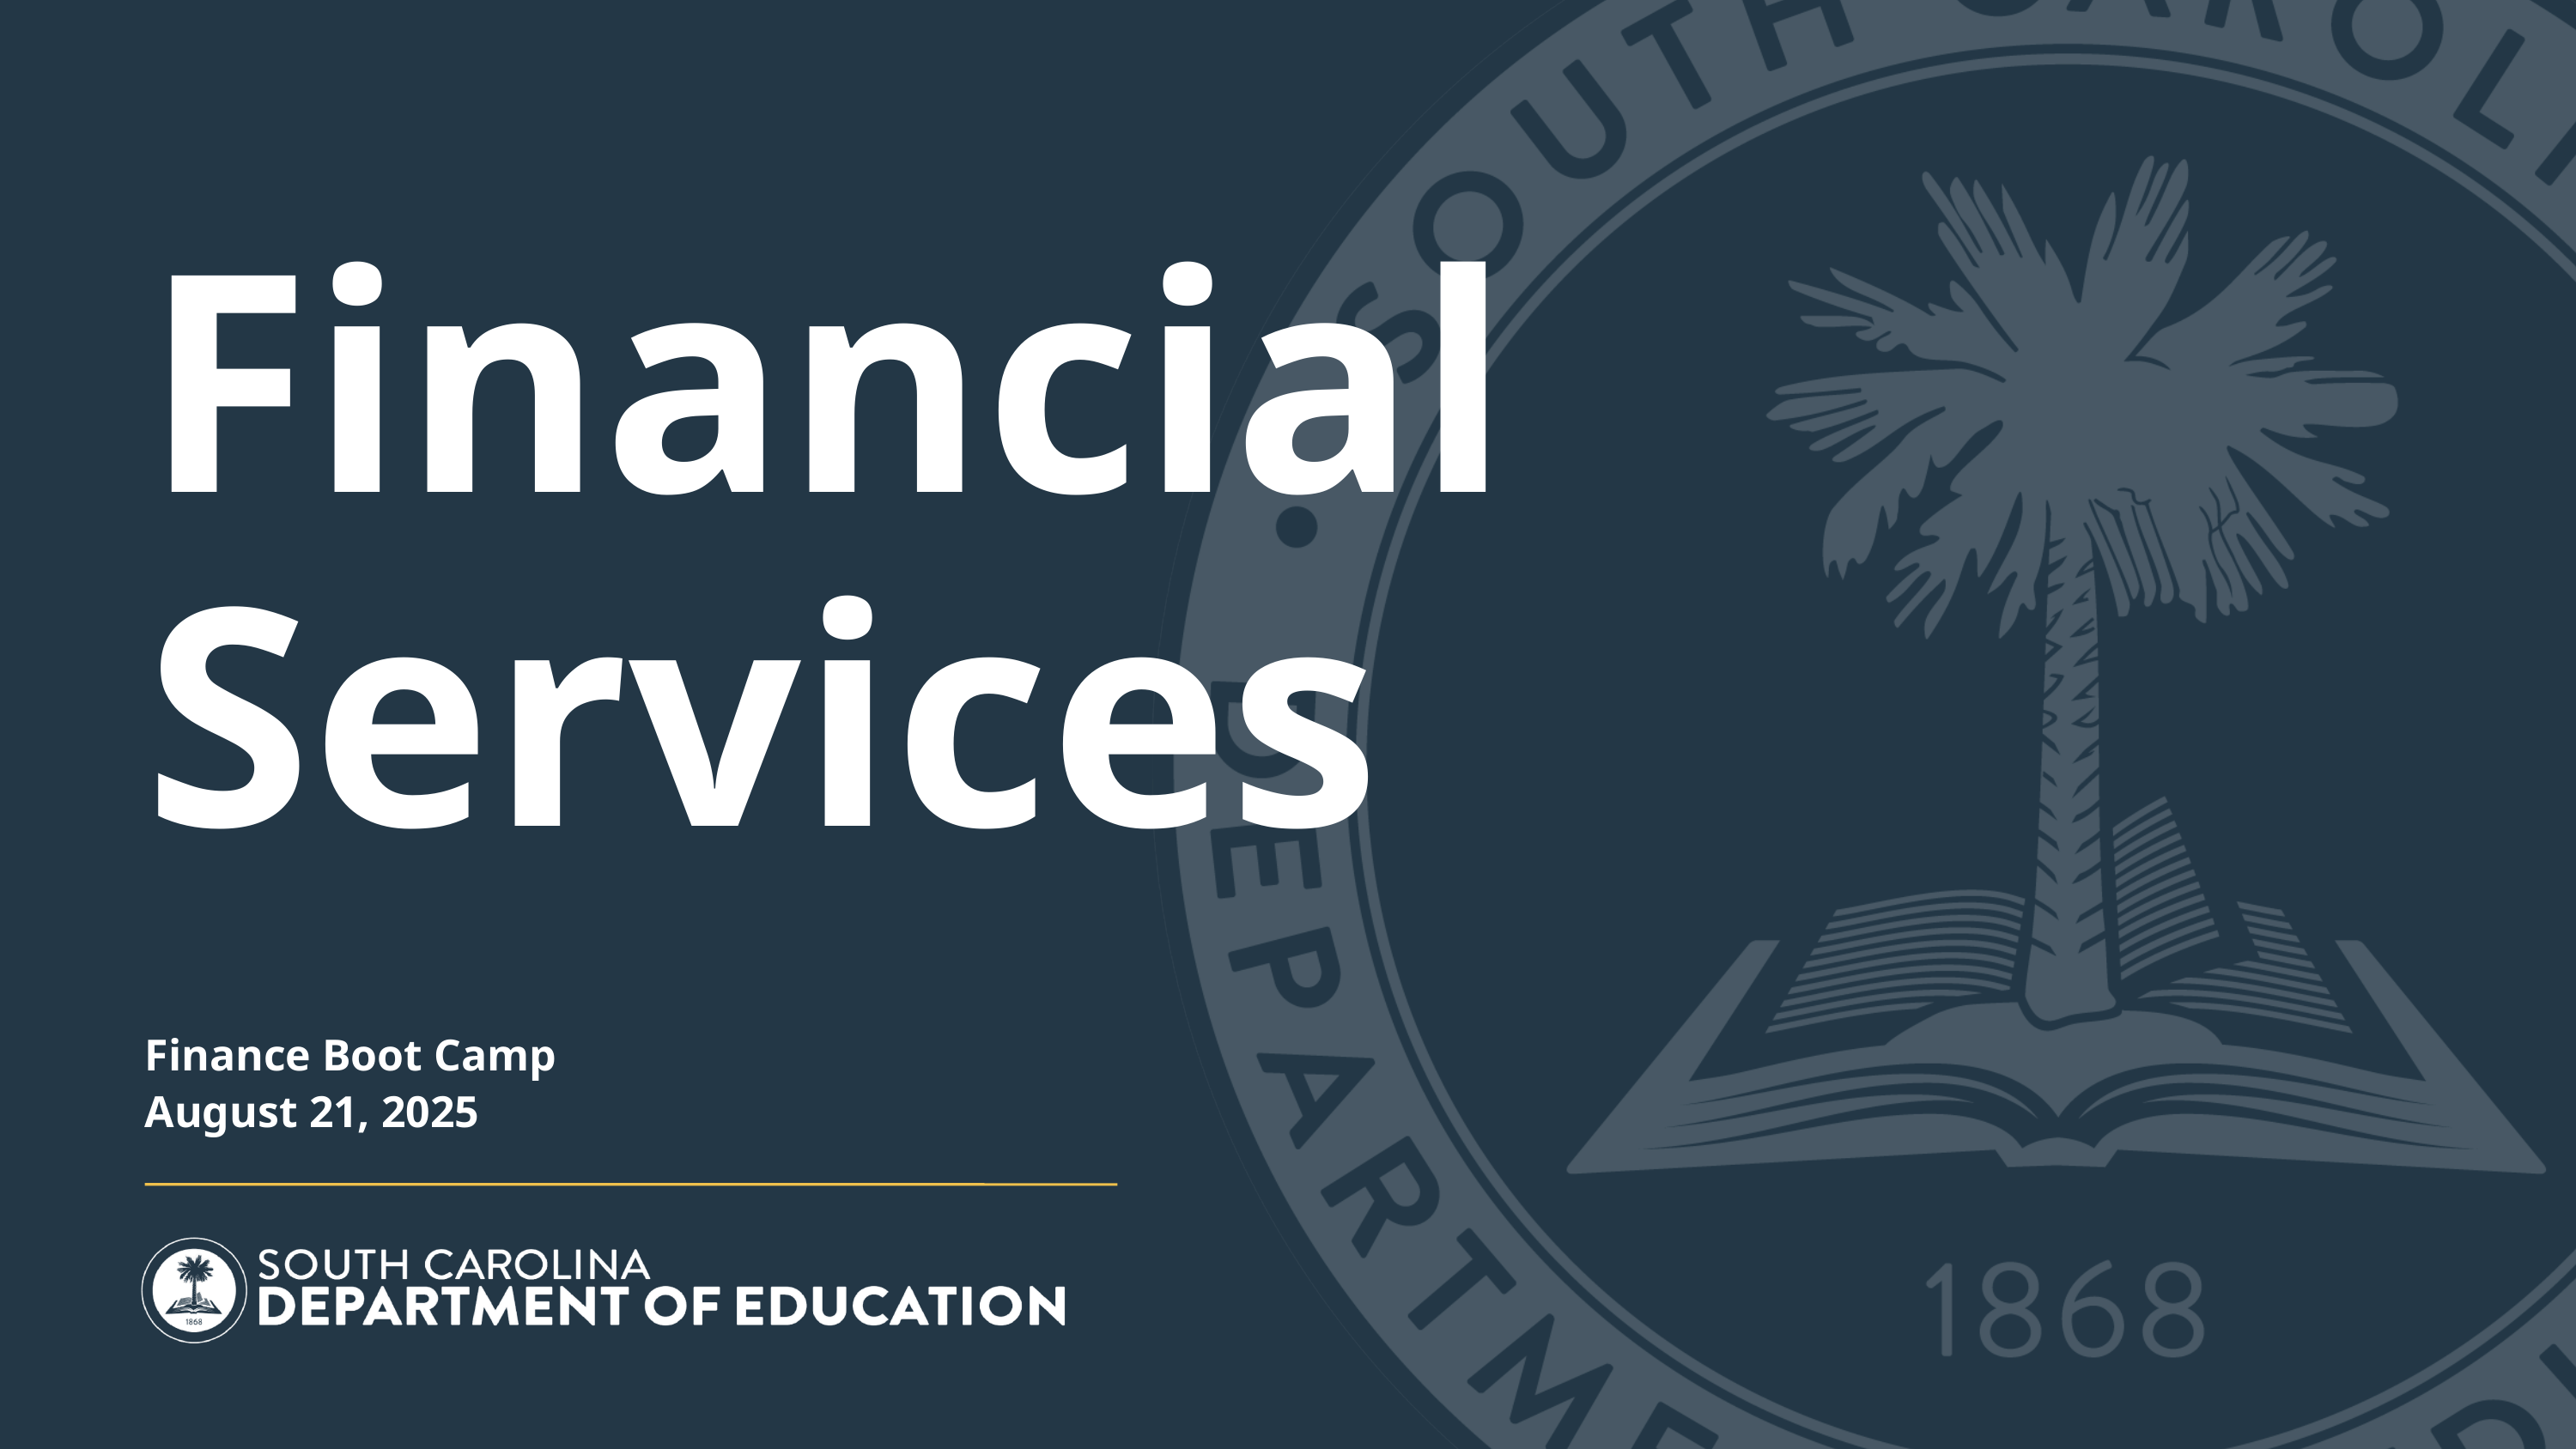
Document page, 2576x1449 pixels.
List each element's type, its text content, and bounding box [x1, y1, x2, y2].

title Financial Services [144, 219, 1921, 887]
text_box [1151, 0, 2576, 1449]
text_box Finance Boot Camp [144, 1027, 1063, 1080]
text_box August 21, 2025 [144, 1083, 730, 1137]
picture [85, 1189, 1118, 1397]
